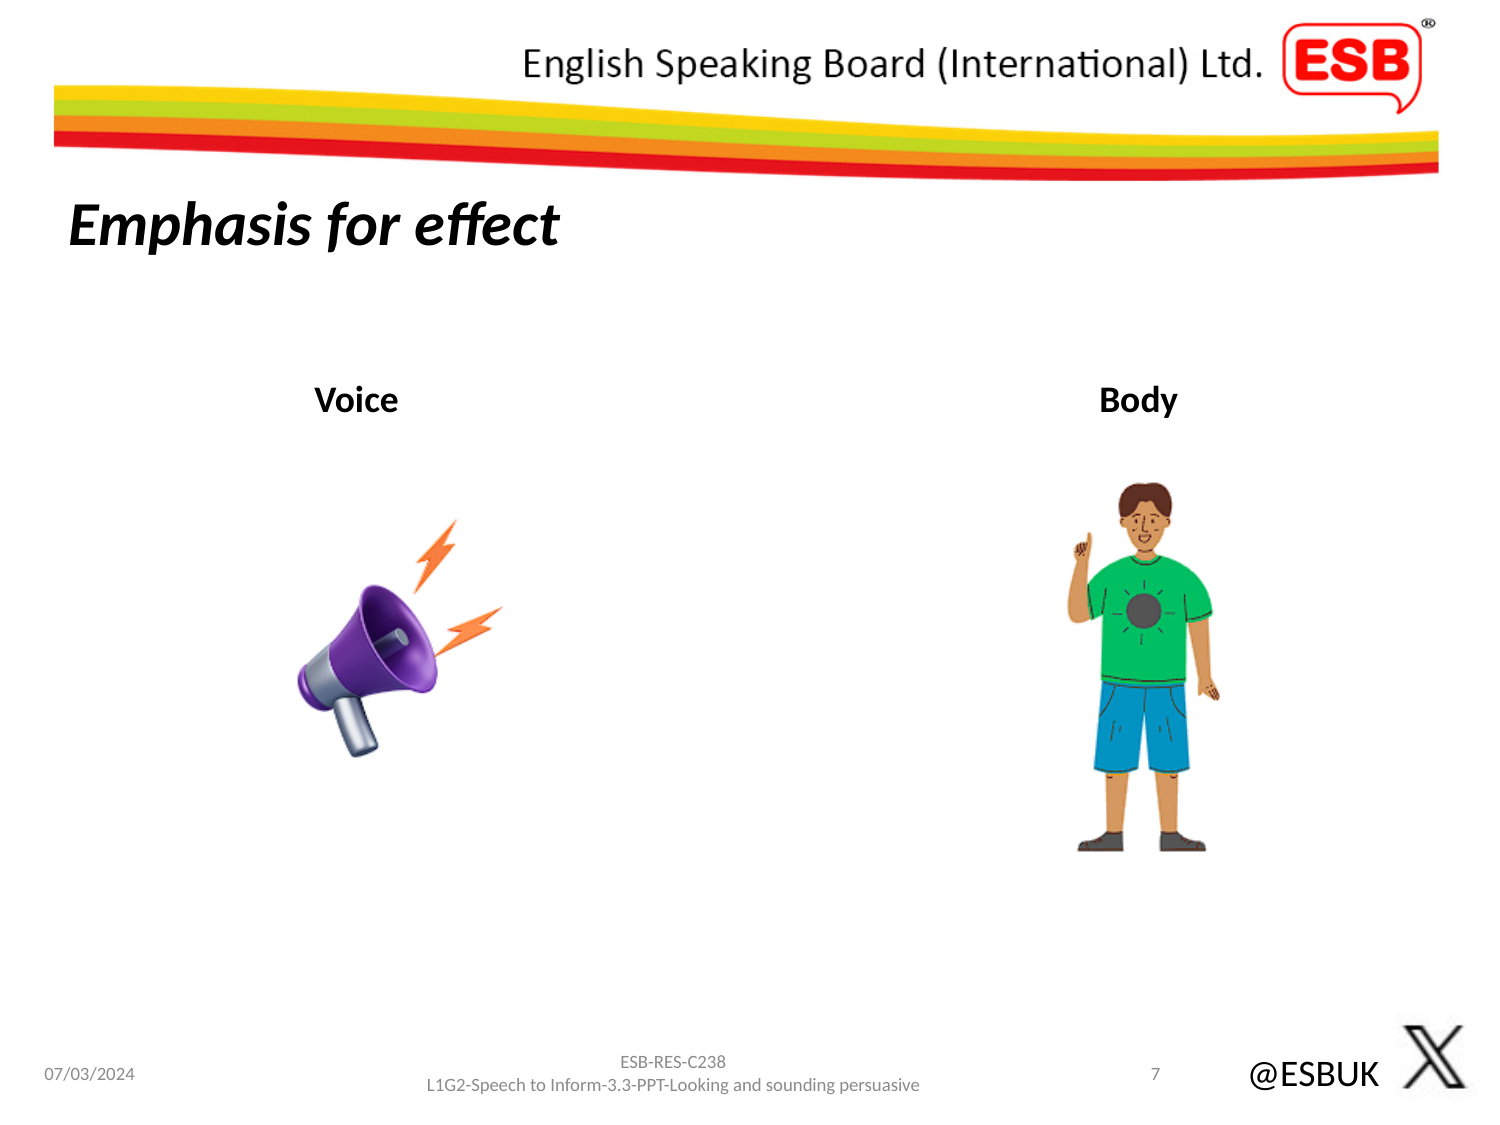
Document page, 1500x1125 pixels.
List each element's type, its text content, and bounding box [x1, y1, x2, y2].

title Emphasis for effect [53, 183, 1347, 267]
footer ESB-RES-C238 L1G2-Speech to Inform-3.3-PPT-Looking and sounding persuasive [395, 1042, 930, 1103]
picture [1035, 455, 1251, 875]
picture [1396, 1013, 1478, 1102]
picture [287, 491, 504, 767]
text_box Body [974, 368, 1312, 428]
slide_number 7 [930, 1042, 1176, 1103]
text_box Voice [188, 368, 526, 428]
picture [0, 0, 1500, 189]
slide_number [29, 1042, 367, 1103]
